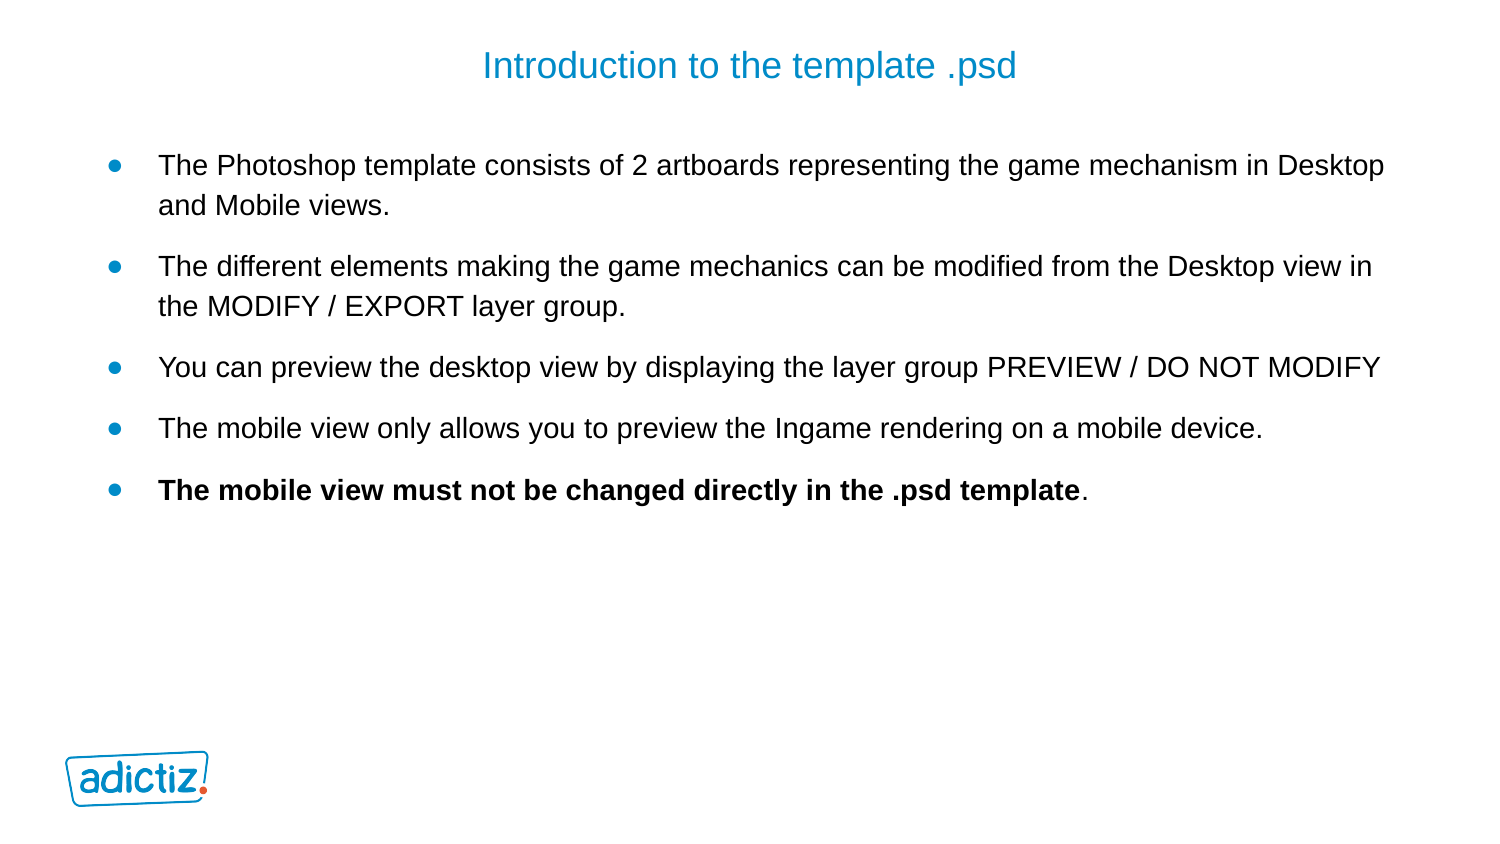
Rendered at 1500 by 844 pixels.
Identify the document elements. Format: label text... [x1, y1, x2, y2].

title Introduction to the template .psd [67, 0, 1433, 127]
list The Photoshop template consists of 2 artboards representing the game mechanism in Desktop and Mobile views. The different elements making the game mechanics can be modified from the Desktop view in the MODIFY / EXPORT layer group. You can preview the desktop view by displaying the layer group PREVIEW / DO NOT MODIFY The mobile view only allows you to preview the Ingame rendering on a mobile device. The mobile view must not be changed directly in the .psd template. [68, 126, 1434, 749]
picture [59, 748, 214, 810]
